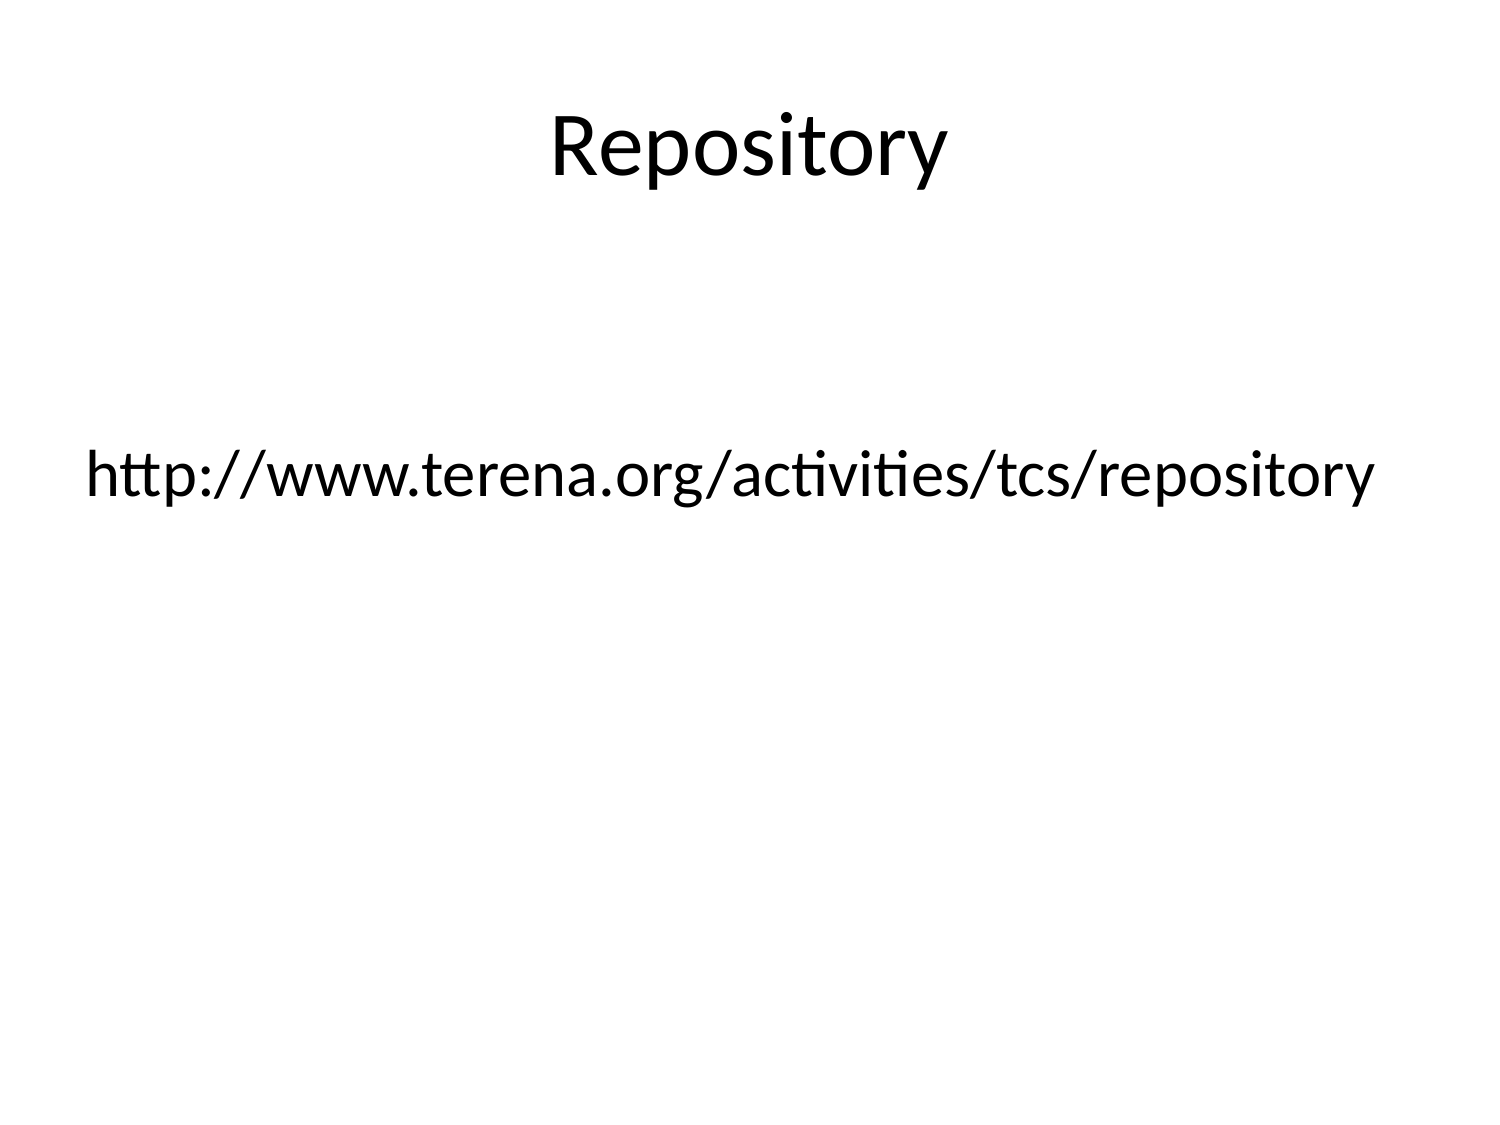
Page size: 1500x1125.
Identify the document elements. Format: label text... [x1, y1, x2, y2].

title Repository [75, 45, 1425, 233]
list http://www.terena.org/activities/tcs/repository [70, 421, 1421, 570]
